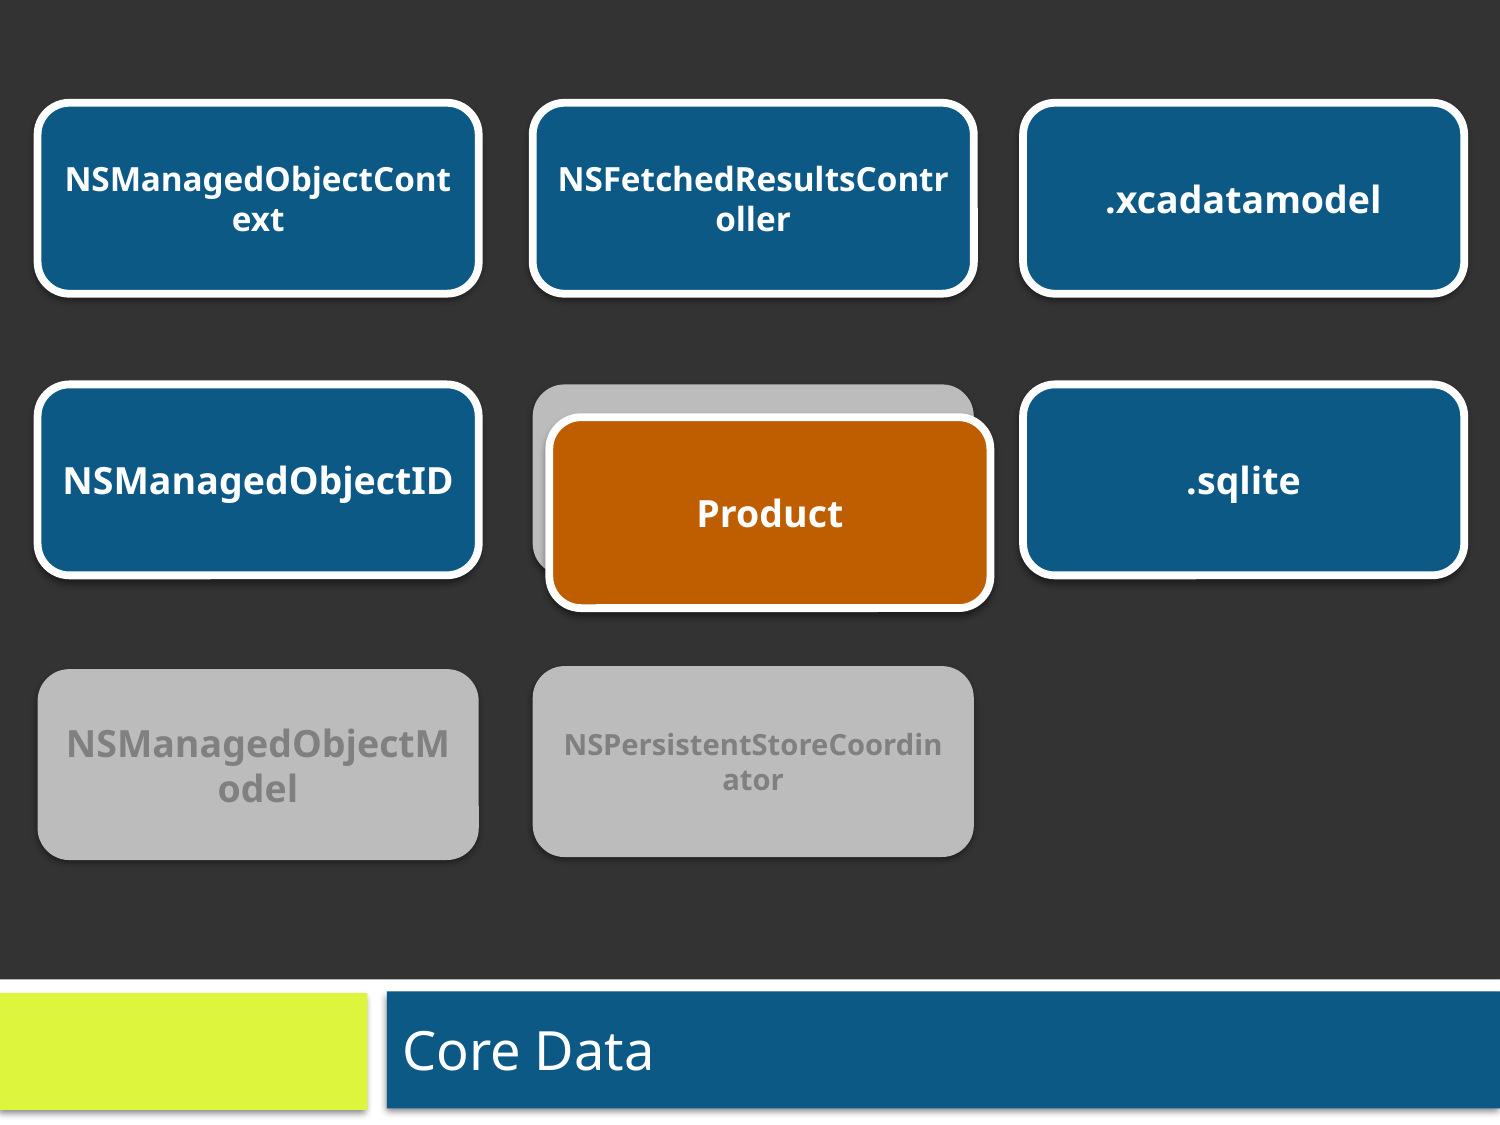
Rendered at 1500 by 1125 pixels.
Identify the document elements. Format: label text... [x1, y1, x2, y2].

text_box NSFetchedResultsController [528, 98, 978, 298]
text_box NSManagedObject [531, 383, 975, 567]
text_box NSManagedObjectModel [36, 668, 480, 861]
text_box NSPersistentStoreCoordinator [531, 665, 975, 858]
text_box Product [545, 413, 995, 613]
text_box .sqlite [1019, 380, 1469, 580]
text_box NSManagedObjectContext [33, 98, 483, 298]
subtitle Core Data [387, 992, 1488, 1105]
text_box .xcadatamodel [1019, 98, 1469, 298]
text_box NSManagedObjectID [33, 380, 483, 580]
